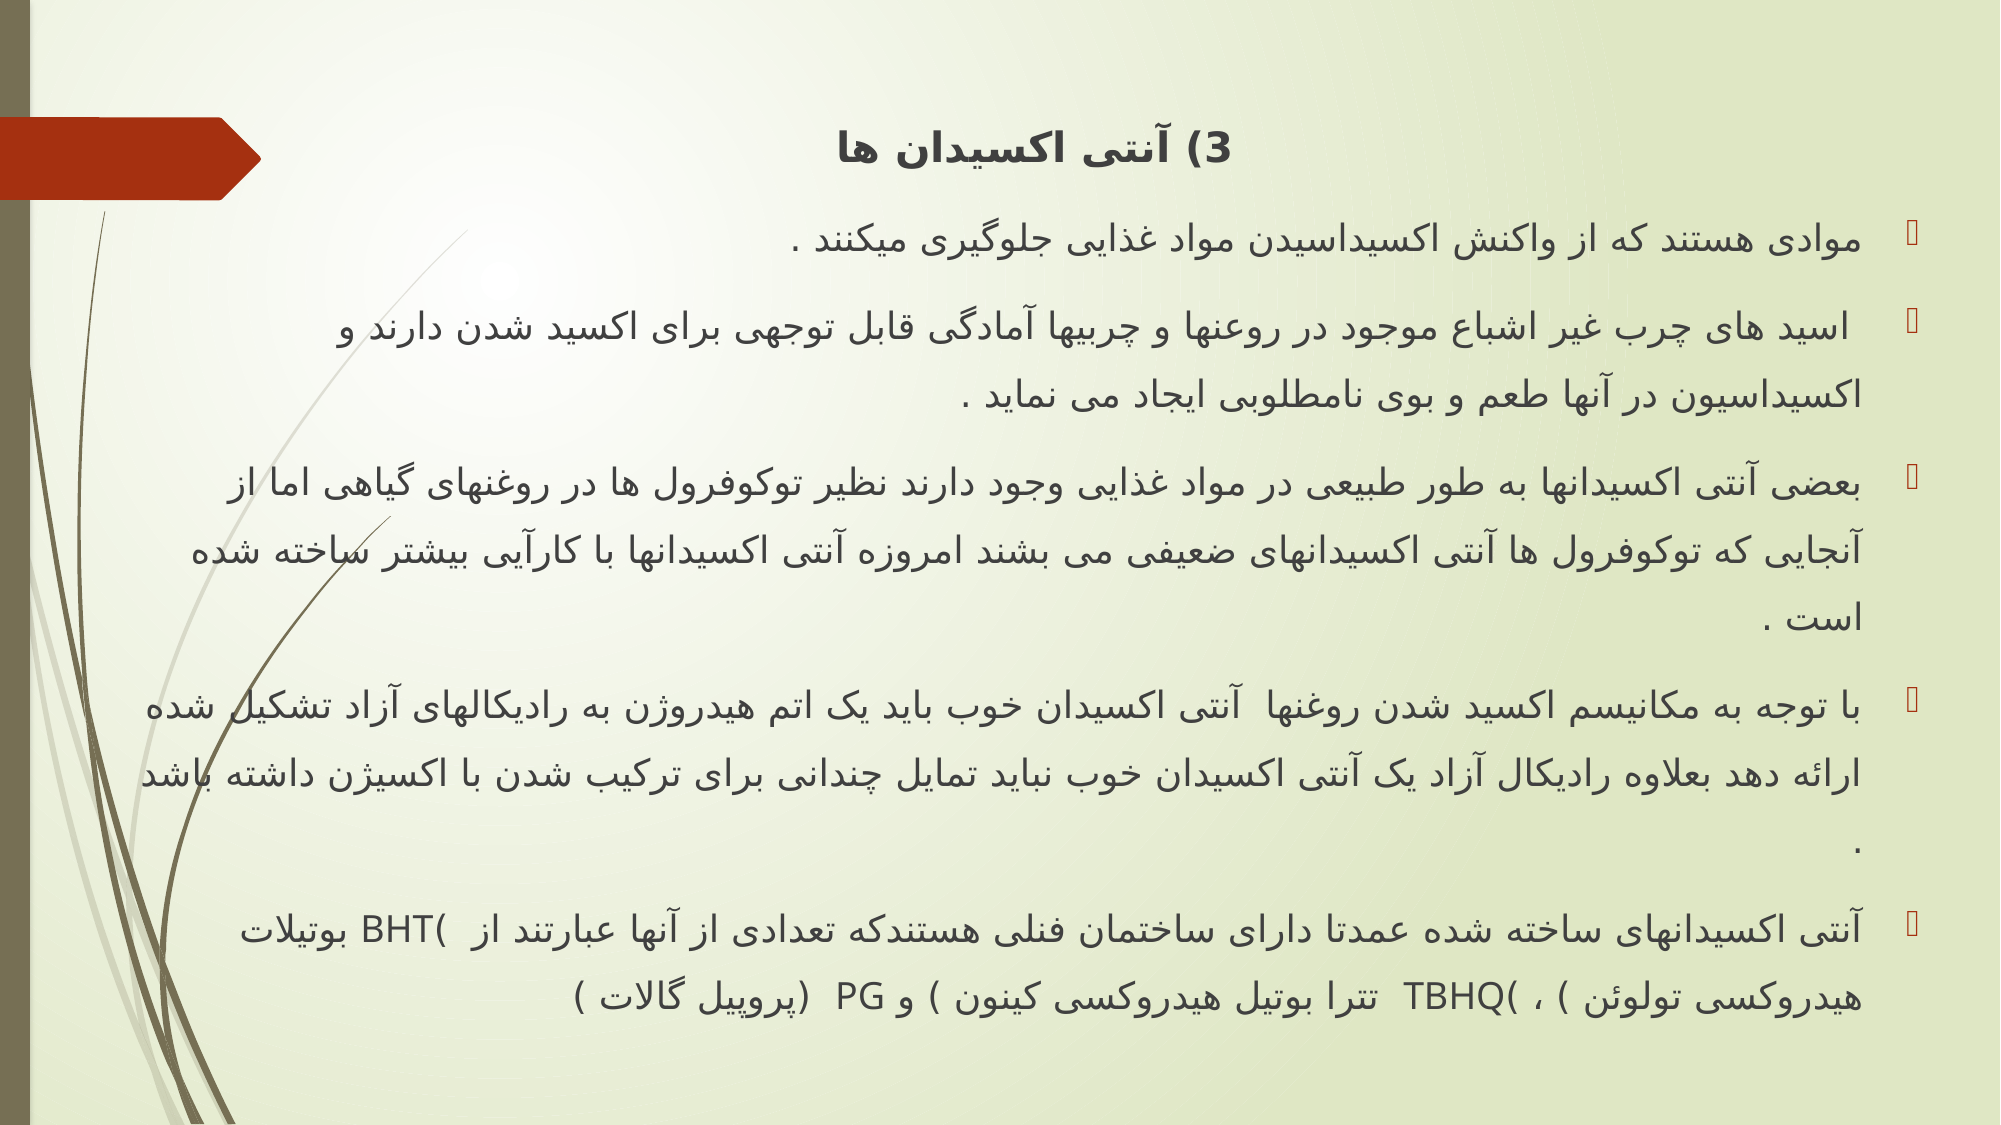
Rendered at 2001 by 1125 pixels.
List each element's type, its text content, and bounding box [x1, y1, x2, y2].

list 3) آنتی اکسیدان ها موادی هستند که از واکنش اکسیداسیدن مواد غذایی جلوگیری میکنند . اسید های چرب غیر اشباع موجود در روعنها و چربیها آمادگی قابل توجهی برای اکسید شدن دارند و اکسیداسیون در آنها طعم و بوی نامطلوبی ایجاد می نماید . بعضی آنتی اکسیدانها به طور طبیعی در مواد غذایی وجود دارند نظیر توکوفرول ها در روغنهای گیاهی اما از آنجایی که توکوفرول ها آنتی اکسیدانهای ضعیفی می بشند امروزه آنتی اکسیدانها با کارآیی بیشتر ساخته شده است . با توجه به مکانیسم اکسید شدن روغنها آنتی اکسیدان خوب باید یک اتم هیدروژن به رادیکالهای آزاد تشکیل شده ارائه دهد بعلاوه رادیکال آزاد یک آنتی اکسیدان خوب نباید تمایل چندانی برای ترکیب شدن با اکسیژن داشته باشد . آنتی اکسیدانهای ساخته شده عمدتا دارای ساختمان فنلی هستندکه تعدادی از آنها عبارتند از )BHT بوتیلات هیدروکسی تولوئن ) ، )TBHQ تترا بوتیل هیدروکسی کینون ) و PG (پروپیل گالات ) [120, 87, 1935, 1063]
